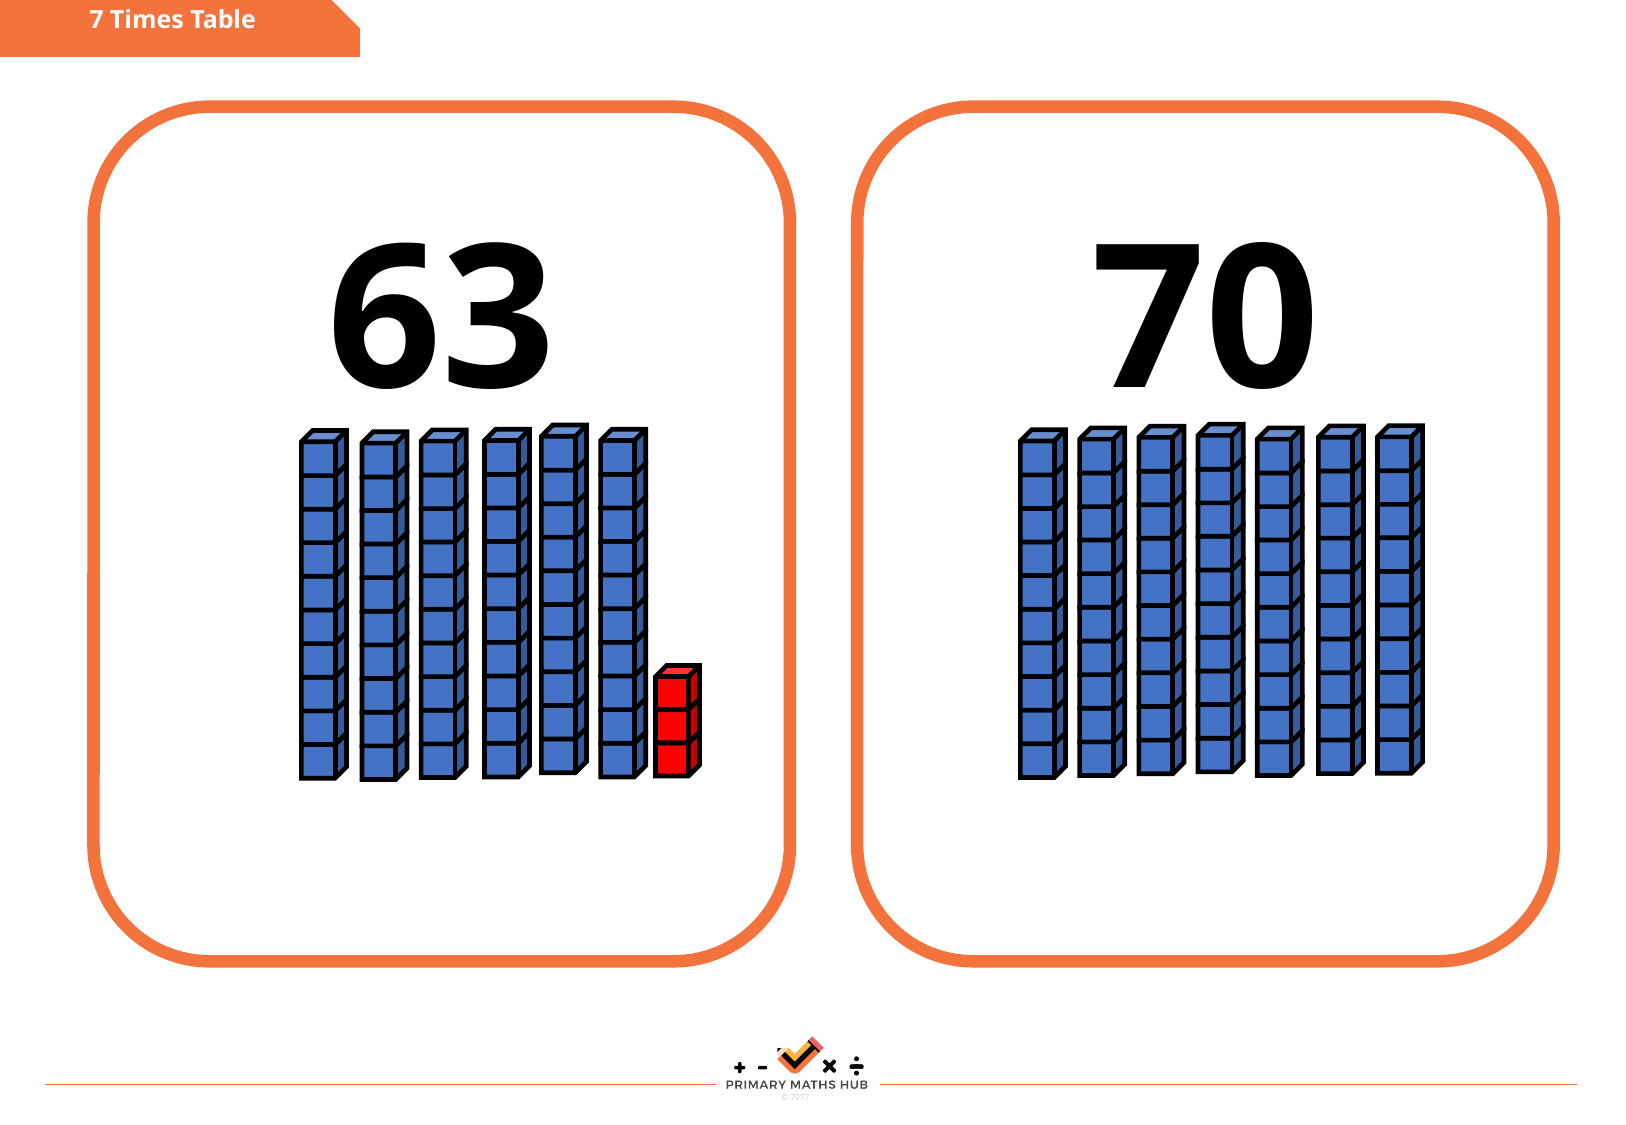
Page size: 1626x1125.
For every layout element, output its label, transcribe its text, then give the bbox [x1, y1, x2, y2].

text_box 7 Times Table [0, 0, 361, 58]
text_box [600, 429, 646, 777]
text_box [361, 431, 408, 780]
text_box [1198, 424, 1244, 772]
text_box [541, 424, 587, 773]
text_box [1318, 425, 1364, 774]
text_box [484, 429, 530, 777]
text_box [1020, 429, 1066, 778]
text_box [92, 207, 792, 963]
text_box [1377, 425, 1423, 774]
text_box [864, 105, 1547, 179]
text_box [421, 429, 467, 778]
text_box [1257, 427, 1303, 776]
text_box [856, 209, 1555, 963]
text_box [1079, 427, 1125, 776]
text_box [655, 665, 700, 776]
text_box [100, 105, 783, 179]
text_box 70 [857, 179, 1554, 435]
text_box © 7077 [720, 1084, 870, 1110]
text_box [1138, 426, 1184, 774]
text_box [301, 430, 347, 779]
picture [722, 1034, 872, 1094]
text_box 63 [93, 179, 790, 435]
